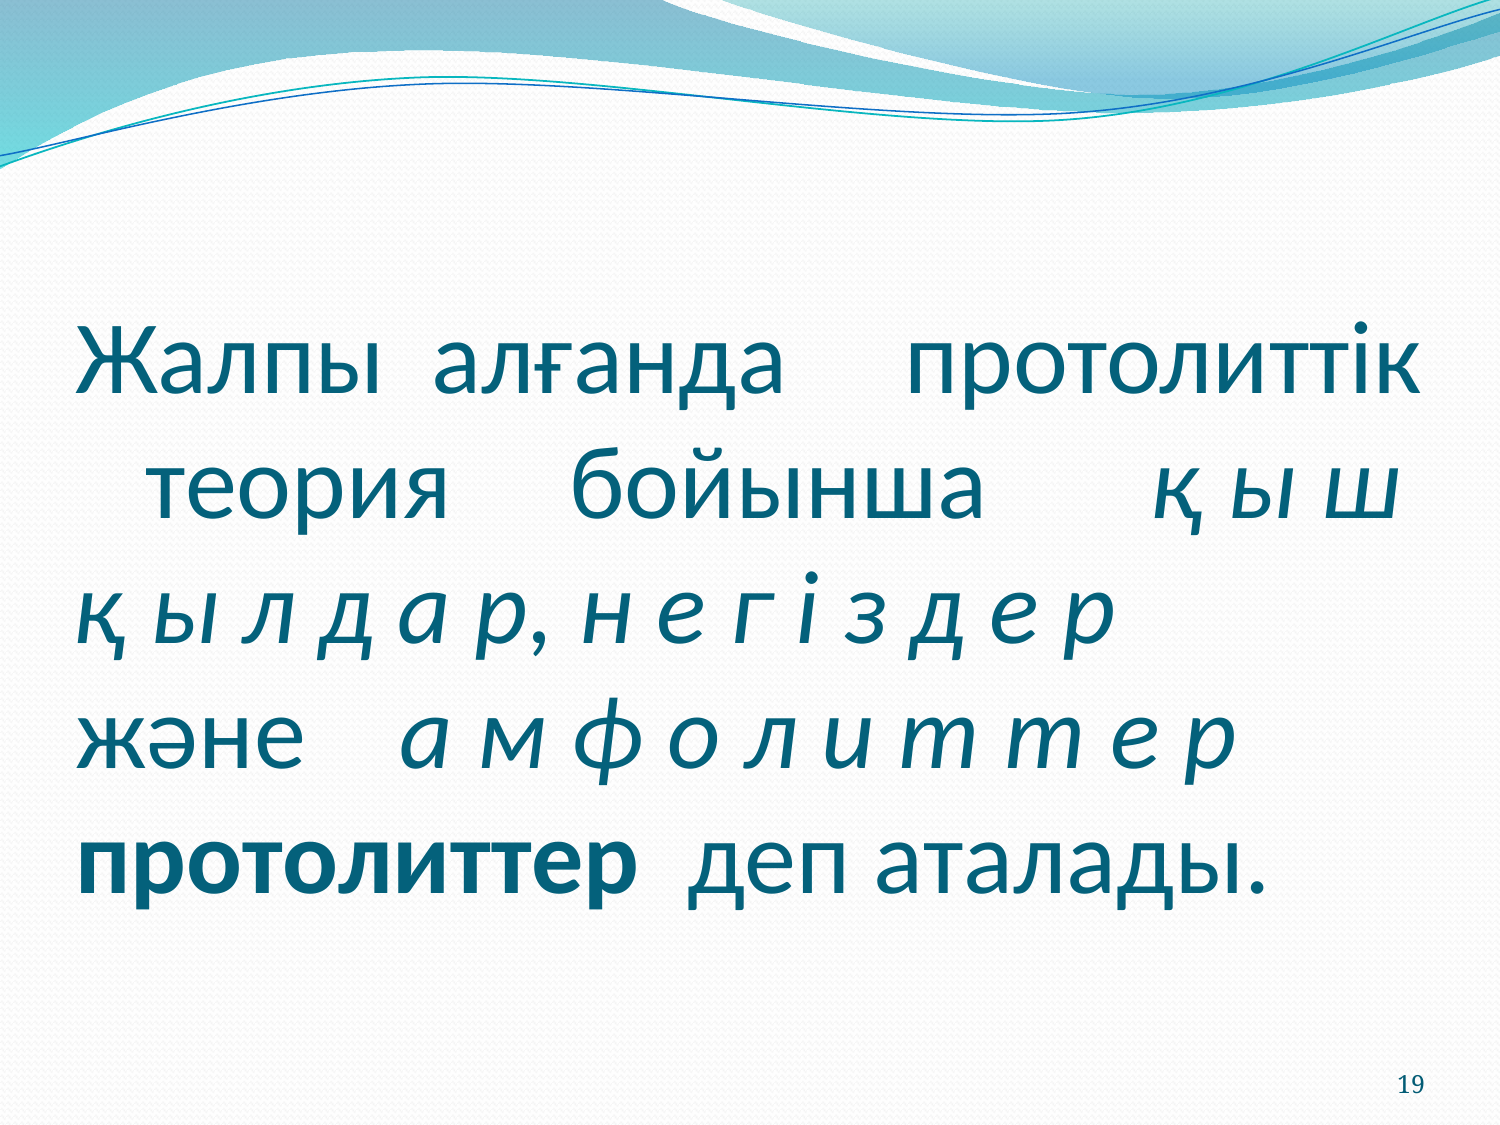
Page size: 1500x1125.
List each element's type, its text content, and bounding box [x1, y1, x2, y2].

title Жалпы алғанда протолиттік теория бойынша қ ы ш қ ы л д а р, н е г і з д е р және а м ф о л и т т е р протолиттер деп аталады. [74, 115, 1438, 915]
slide_number 19 [1299, 1042, 1425, 1103]
